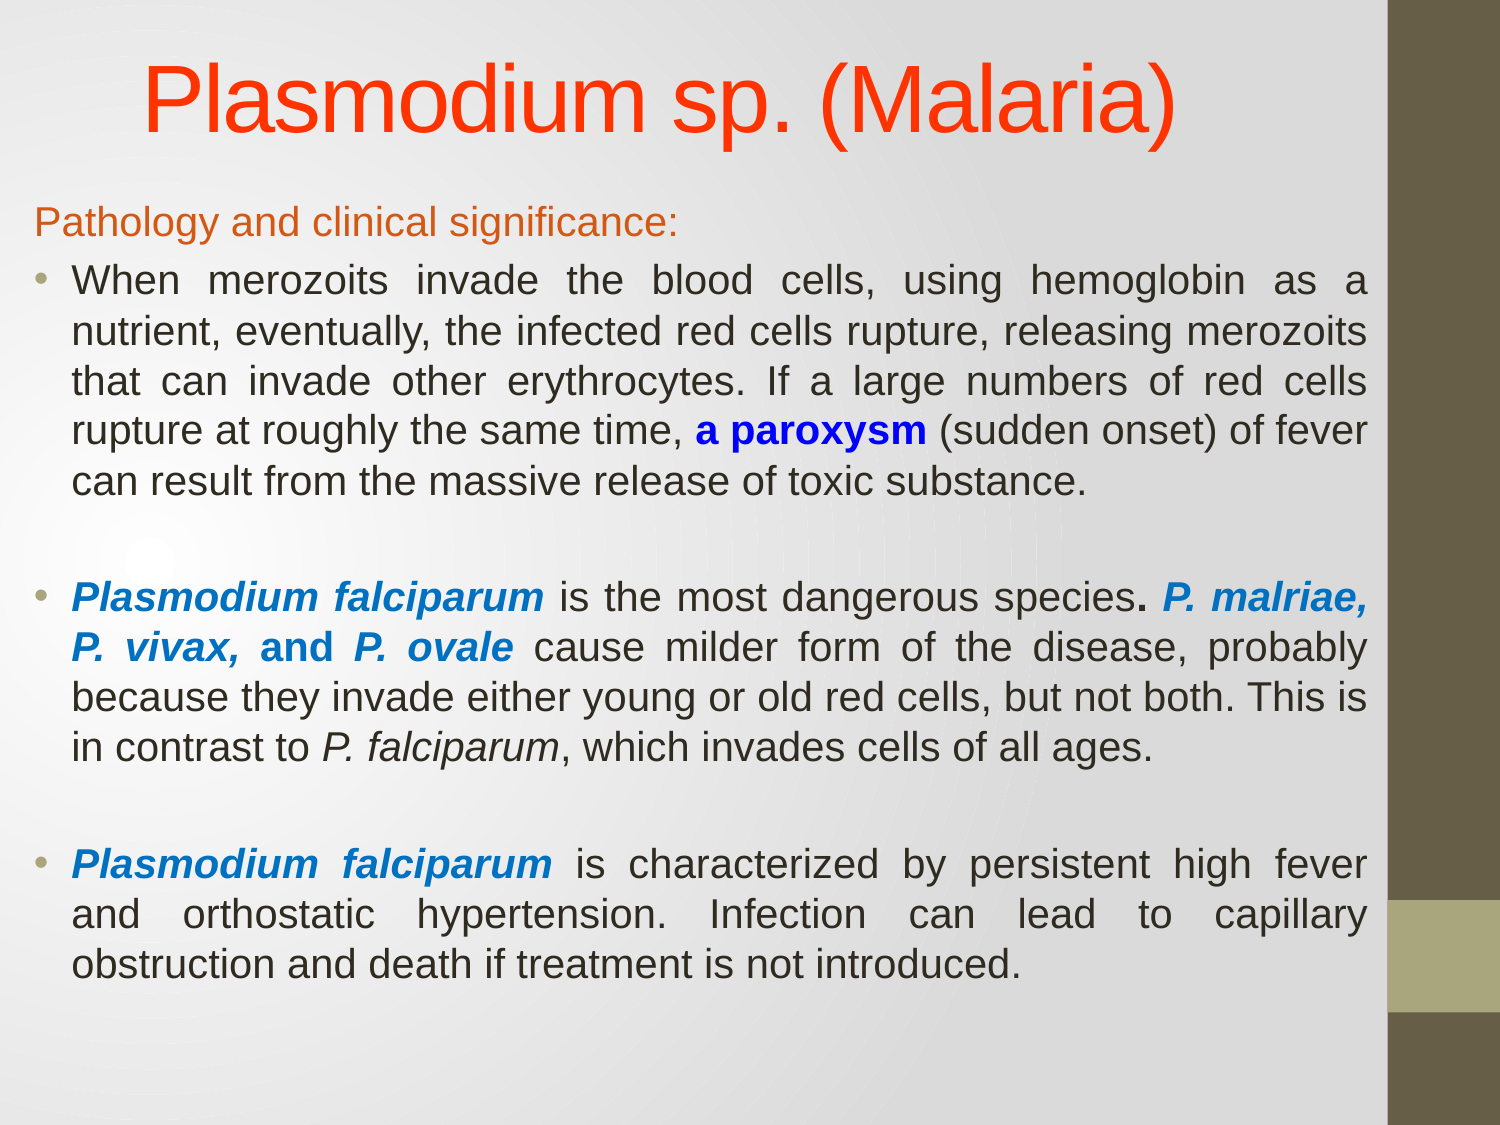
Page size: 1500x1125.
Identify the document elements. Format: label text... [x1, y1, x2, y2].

title Plasmodium sp. (Malaria) [126, 0, 1330, 187]
list Pathology and clinical significance: When merozoits invade the blood cells, using hemoglobin as a nutrient, eventually, the infected red cells rupture, releasing merozoits that can invade other erythrocytes. If a large numbers of red cells rupture at roughly the same time, a paroxysm (sudden onset) of fever can result from the massive release of toxic substance. Plasmodium falciparum is the most dangerous species. P. malriae, P. vivax, and P. ovale cause milder form of the disease, probably because they invade either young or old red cells, but not both. This is in contrast to P. falciparum, which invades cells of all ages. Plasmodium falciparum is characterized by persistent high fever and orthostatic hypertension. Infection can lead to capillary obstruction and death if treatment is not introduced. [0, 187, 1384, 1125]
